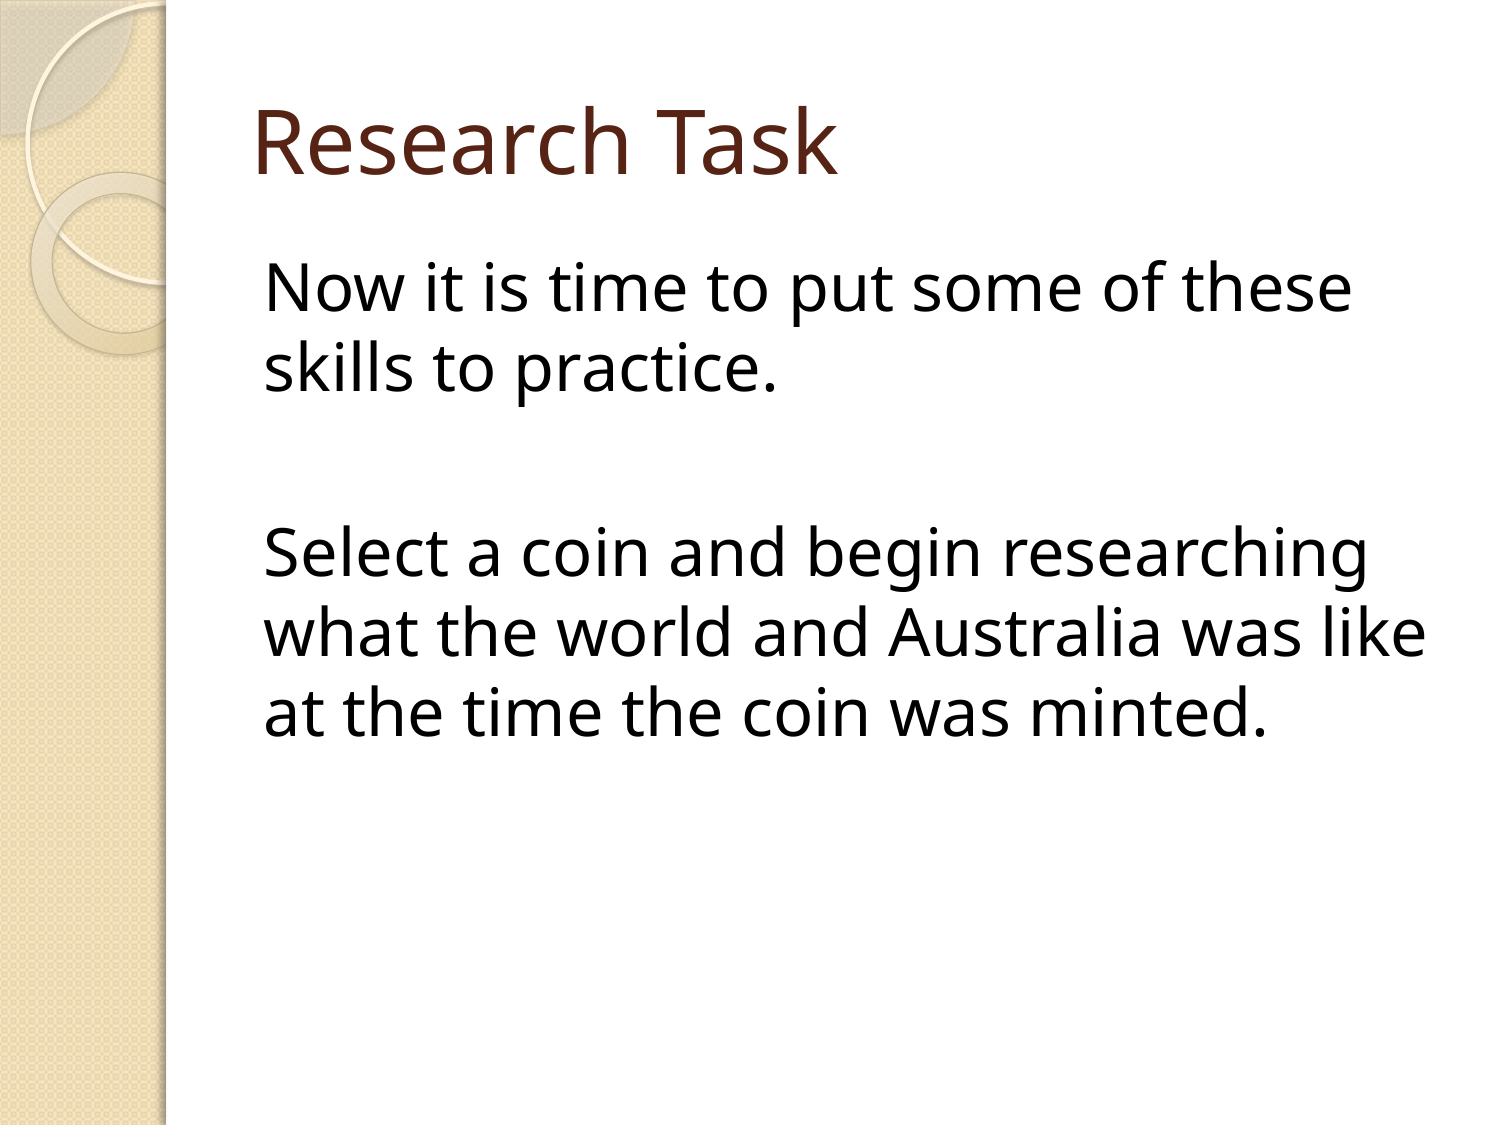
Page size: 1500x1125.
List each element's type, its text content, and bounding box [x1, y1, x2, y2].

list Now it is time to put some of these skills to practice. Select a coin and begin researching what the world and Australia was like at the time the coin was minted. [235, 237, 1466, 1026]
title Research Task [235, 45, 1466, 233]
